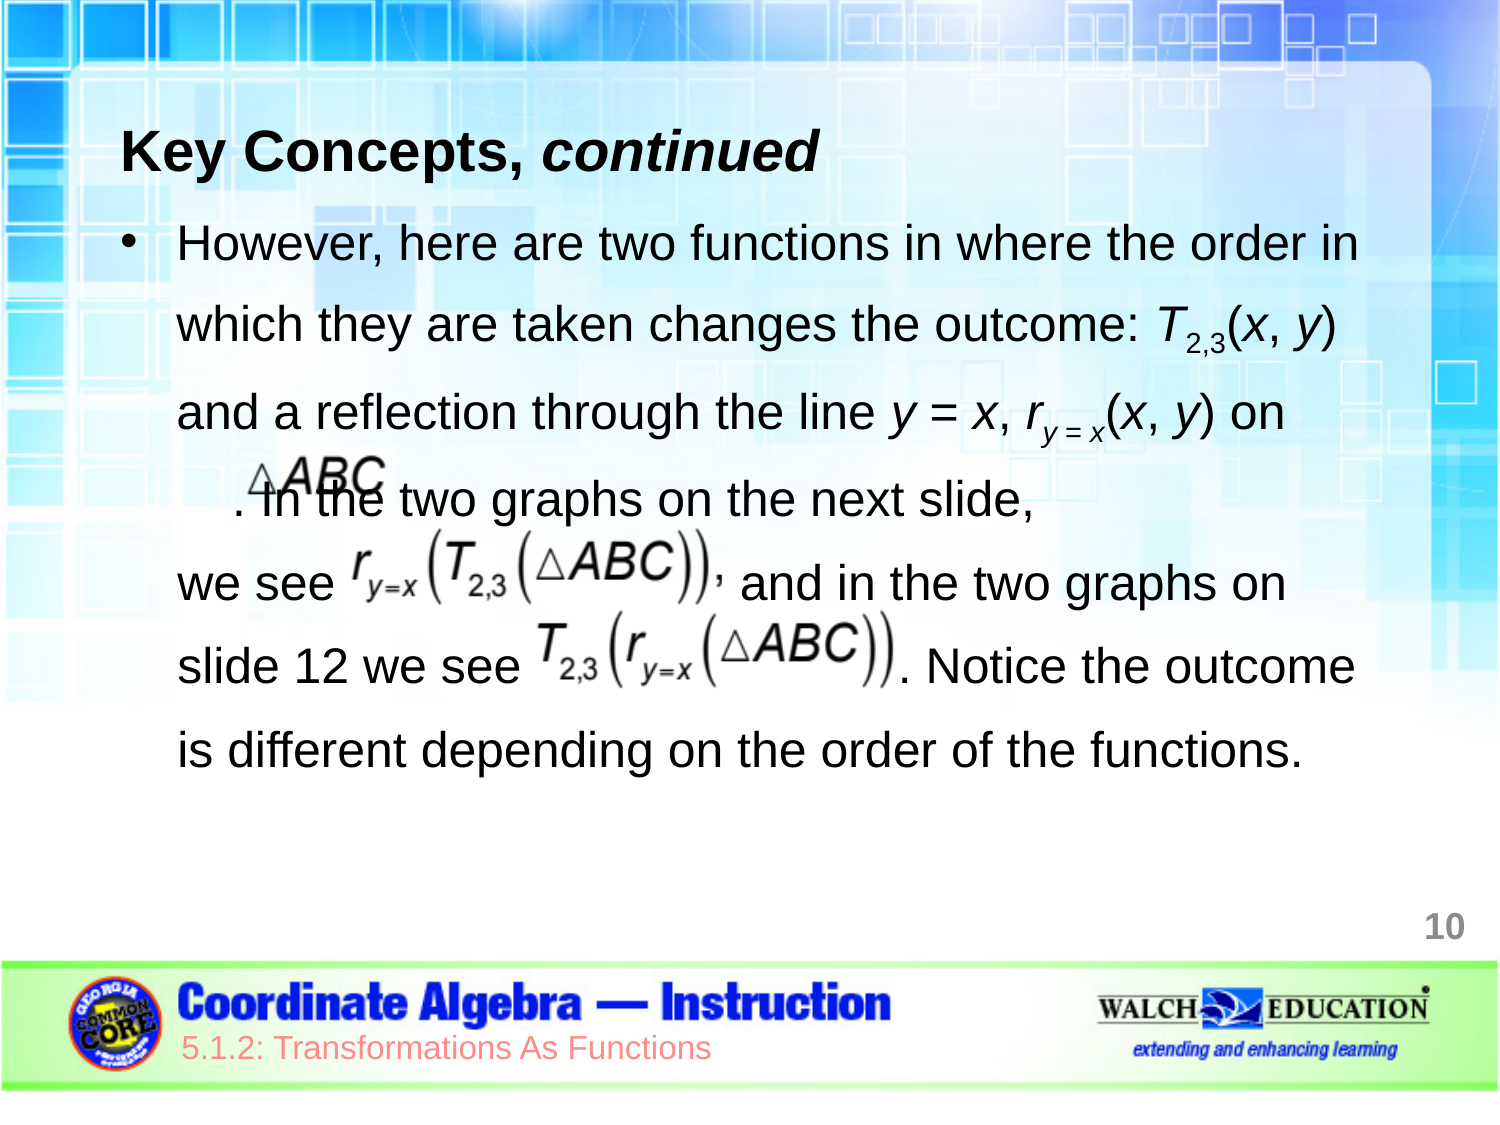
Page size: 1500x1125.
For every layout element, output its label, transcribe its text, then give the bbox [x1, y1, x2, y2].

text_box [244, 450, 389, 500]
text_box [534, 607, 896, 690]
footer 5.1.2: Transformations As Functions [166, 1024, 1080, 1069]
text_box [348, 524, 723, 605]
subtitle Key Concepts, continued However, here are two functions in where the order in which they are taken changes the outcome: T2,3(x, y) and a reflection through the line y = x, ry = x(x, y) on . In the two graphs on the next slide, we see and in the two graphs on slide 12 we see . Notice the outcome is different depending on the order of the functions. [105, 105, 1390, 925]
slide_number 10 [1361, 901, 1481, 949]
picture [1, 0, 1500, 1091]
